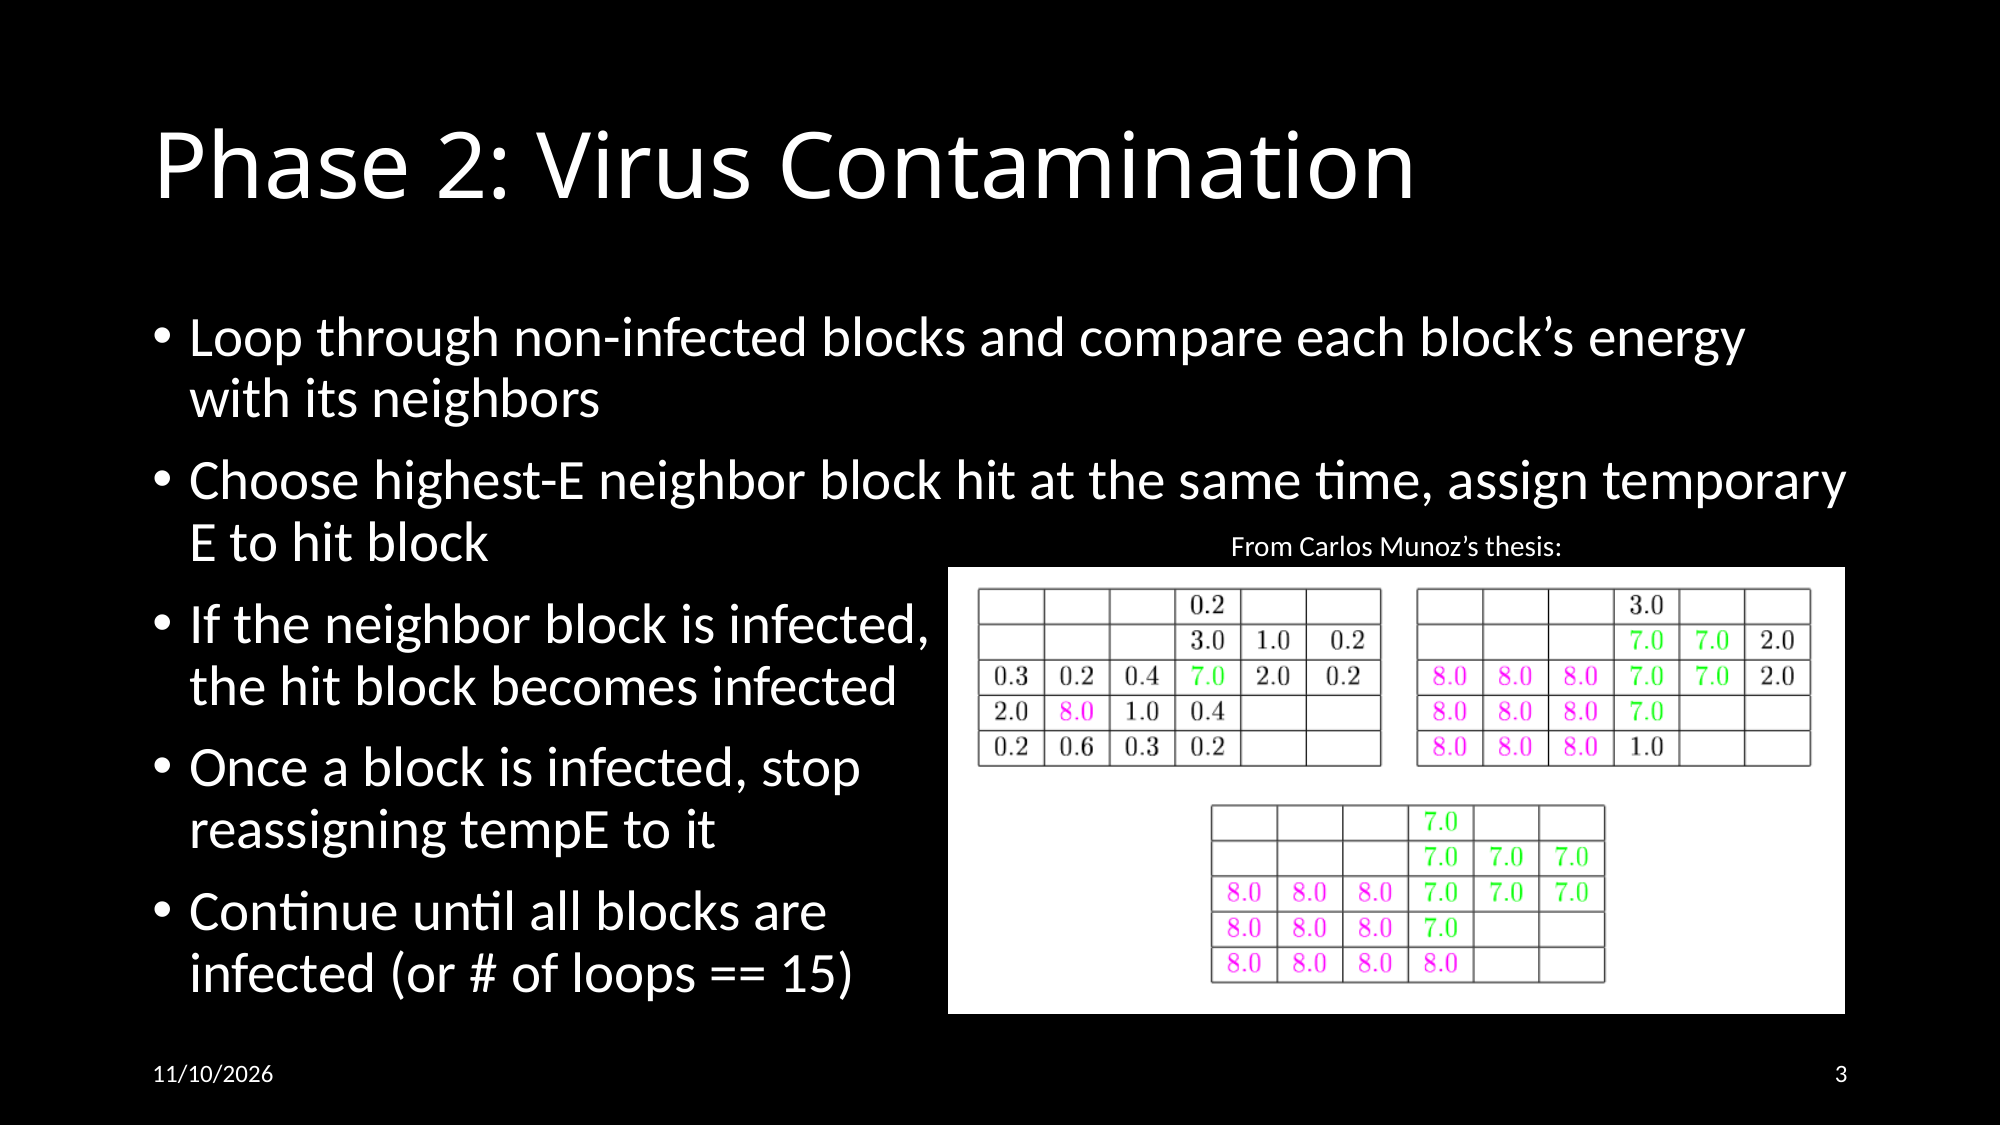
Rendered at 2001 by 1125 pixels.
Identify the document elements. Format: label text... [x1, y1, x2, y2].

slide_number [137, 1042, 588, 1103]
list Loop through non-infected blocks and compare each block’s energy with its neighbors Choose highest-E neighbor block hit at the same time, assign temporary E to hit block If the neighbor block is infected, the hit block becomes infected Once a block is infected, stop reassigning tempE to it Continue until all blocks are infected (or # of loops == 15) [137, 299, 1863, 1014]
picture [948, 567, 1845, 1014]
title Phase 2: Virus Contamination [137, 59, 1863, 278]
text_box From Carlos Munoz’s thesis: [1112, 519, 1681, 567]
slide_number 3 [1412, 1042, 1863, 1103]
